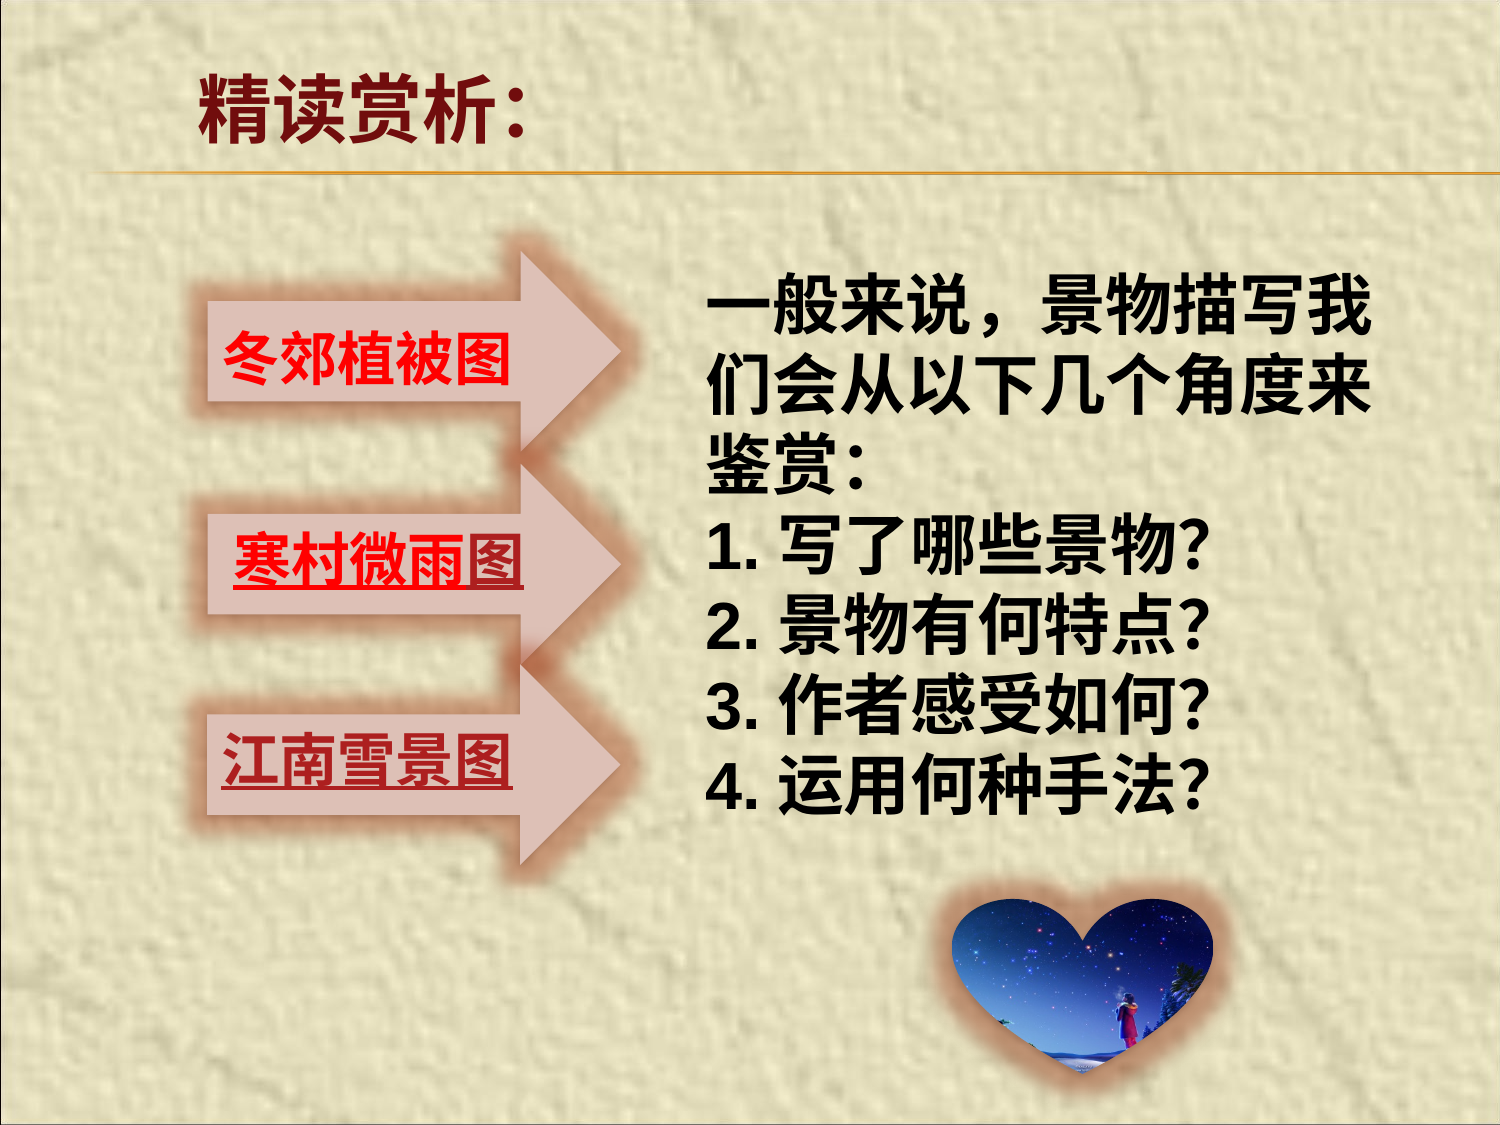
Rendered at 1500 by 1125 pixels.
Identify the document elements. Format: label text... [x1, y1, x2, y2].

text_box [205, 248, 624, 434]
text_box 一般来说，景物描写我们会从以下几个角度来鉴赏： 1.写了哪些景物？ 2.景物有何特点？ 3.作者感受如何？ 4.运用何种手法？ [690, 255, 1447, 830]
text_box [205, 461, 575, 638]
text_box 精读赏析： [183, 54, 951, 160]
text_box [585, 525, 624, 604]
text_box [204, 662, 623, 867]
text_box 寒村微雨图 [218, 515, 585, 615]
text_box 冬郊植被图 [206, 314, 538, 400]
text_box [949, 896, 1216, 1076]
picture [0, 0, 1500, 1125]
text_box 江南雪景图 [206, 716, 561, 816]
